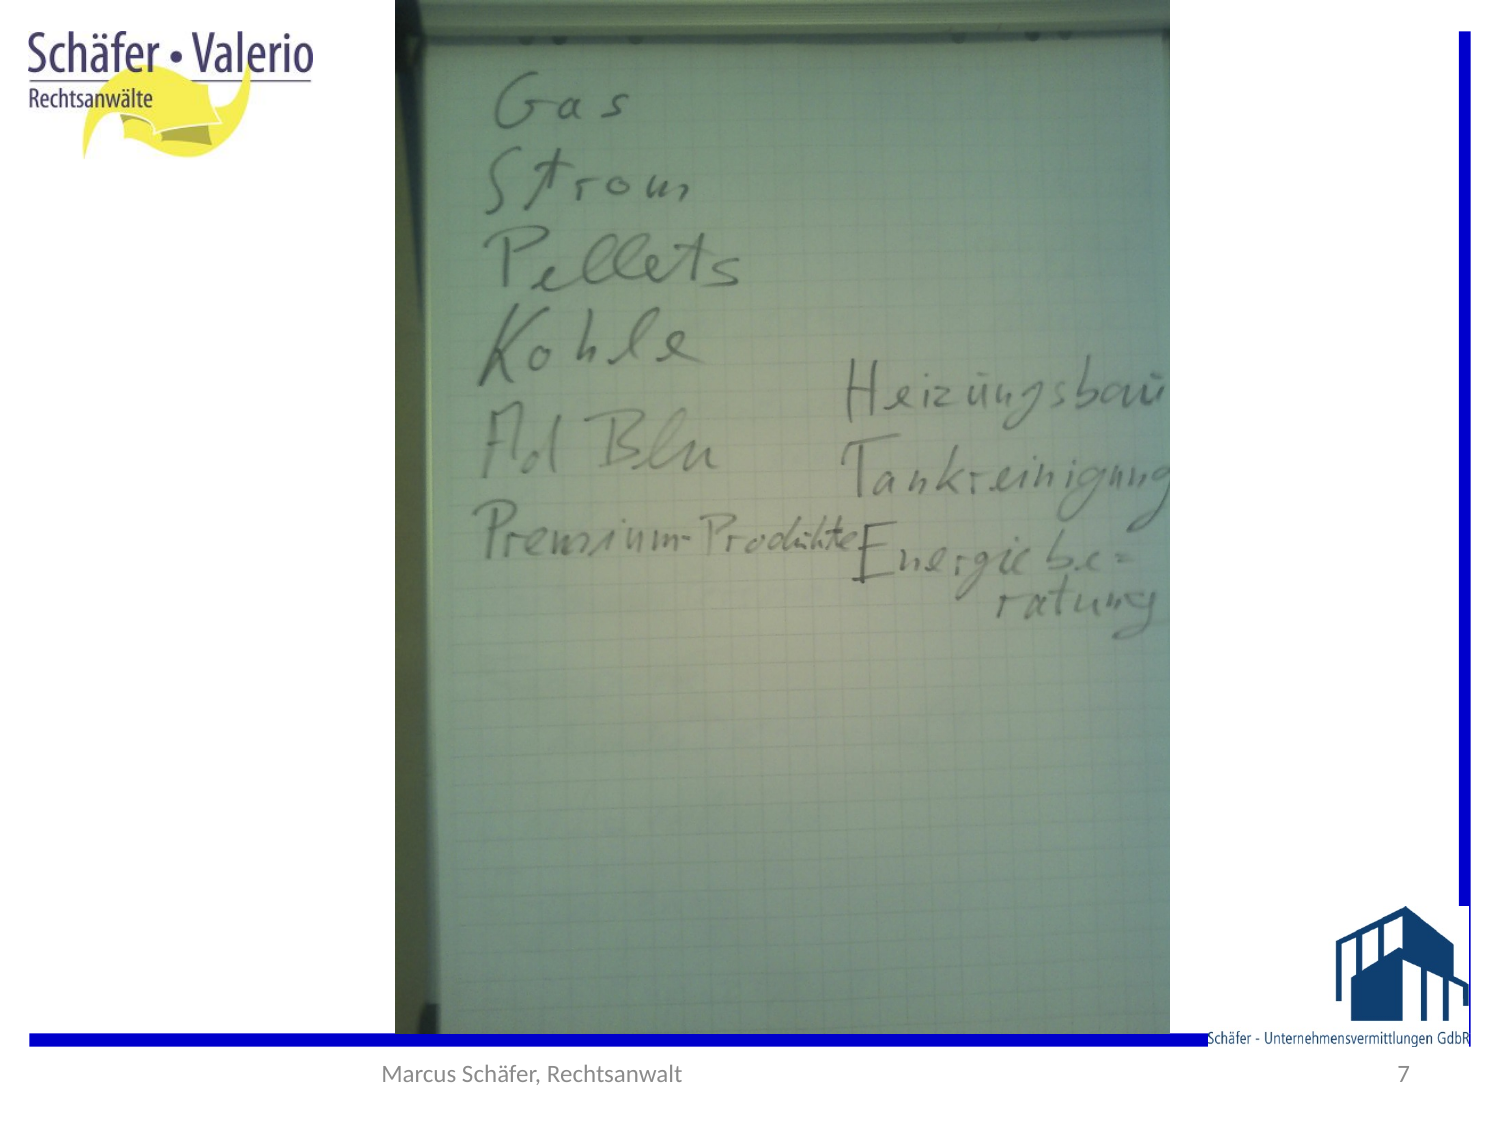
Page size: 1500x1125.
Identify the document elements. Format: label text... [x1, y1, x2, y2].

slide_number 7 [1074, 1055, 1425, 1103]
footer Marcus Schäfer, Rechtsanwalt [76, 1055, 988, 1103]
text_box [29, 31, 1471, 1048]
picture [28, 31, 314, 160]
picture [1208, 905, 1470, 1048]
picture [395, 0, 1170, 1034]
